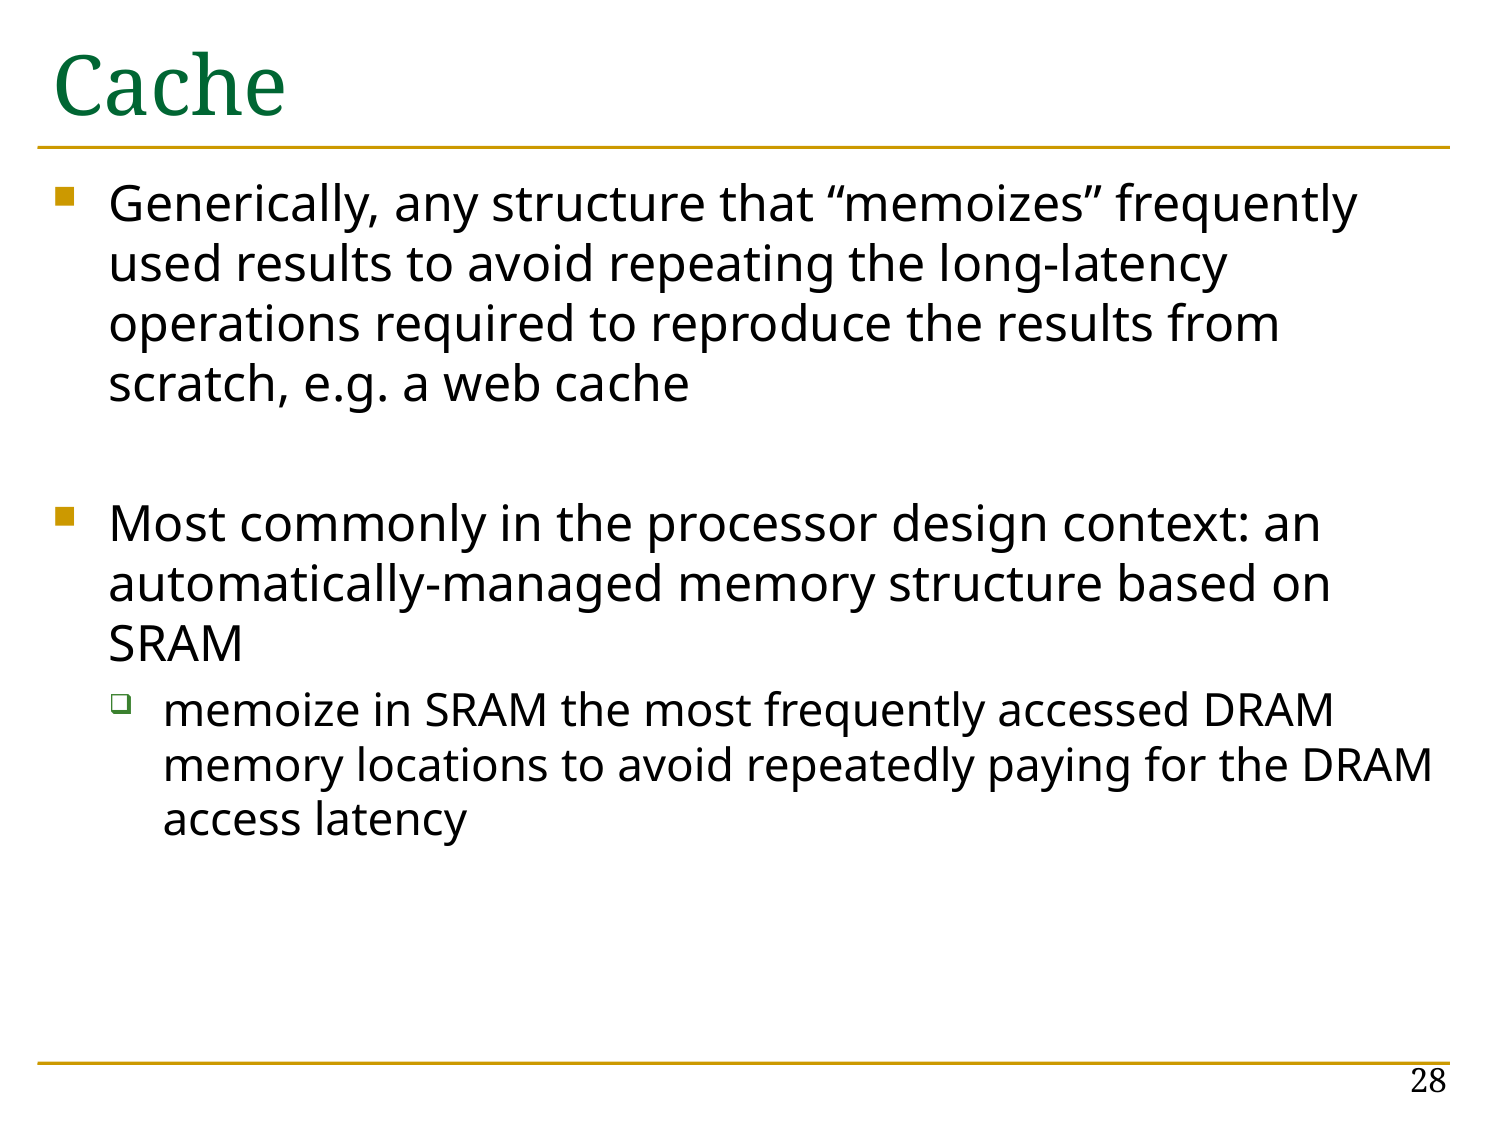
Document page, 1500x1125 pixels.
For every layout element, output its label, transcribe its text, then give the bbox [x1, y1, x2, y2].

title Cache [37, 24, 1450, 163]
slide_number 28 [1111, 1036, 1462, 1112]
list Generically, any structure that “memoizes” frequently used results to avoid repeating the long-latency operations required to reproduce the results from scratch, e.g. a web cache Most commonly in the processor design context: an automatically-managed memory structure based on SRAM memoize in SRAM the most frequently accessed DRAM memory locations to avoid repeatedly paying for the DRAM access latency [37, 163, 1450, 1016]
